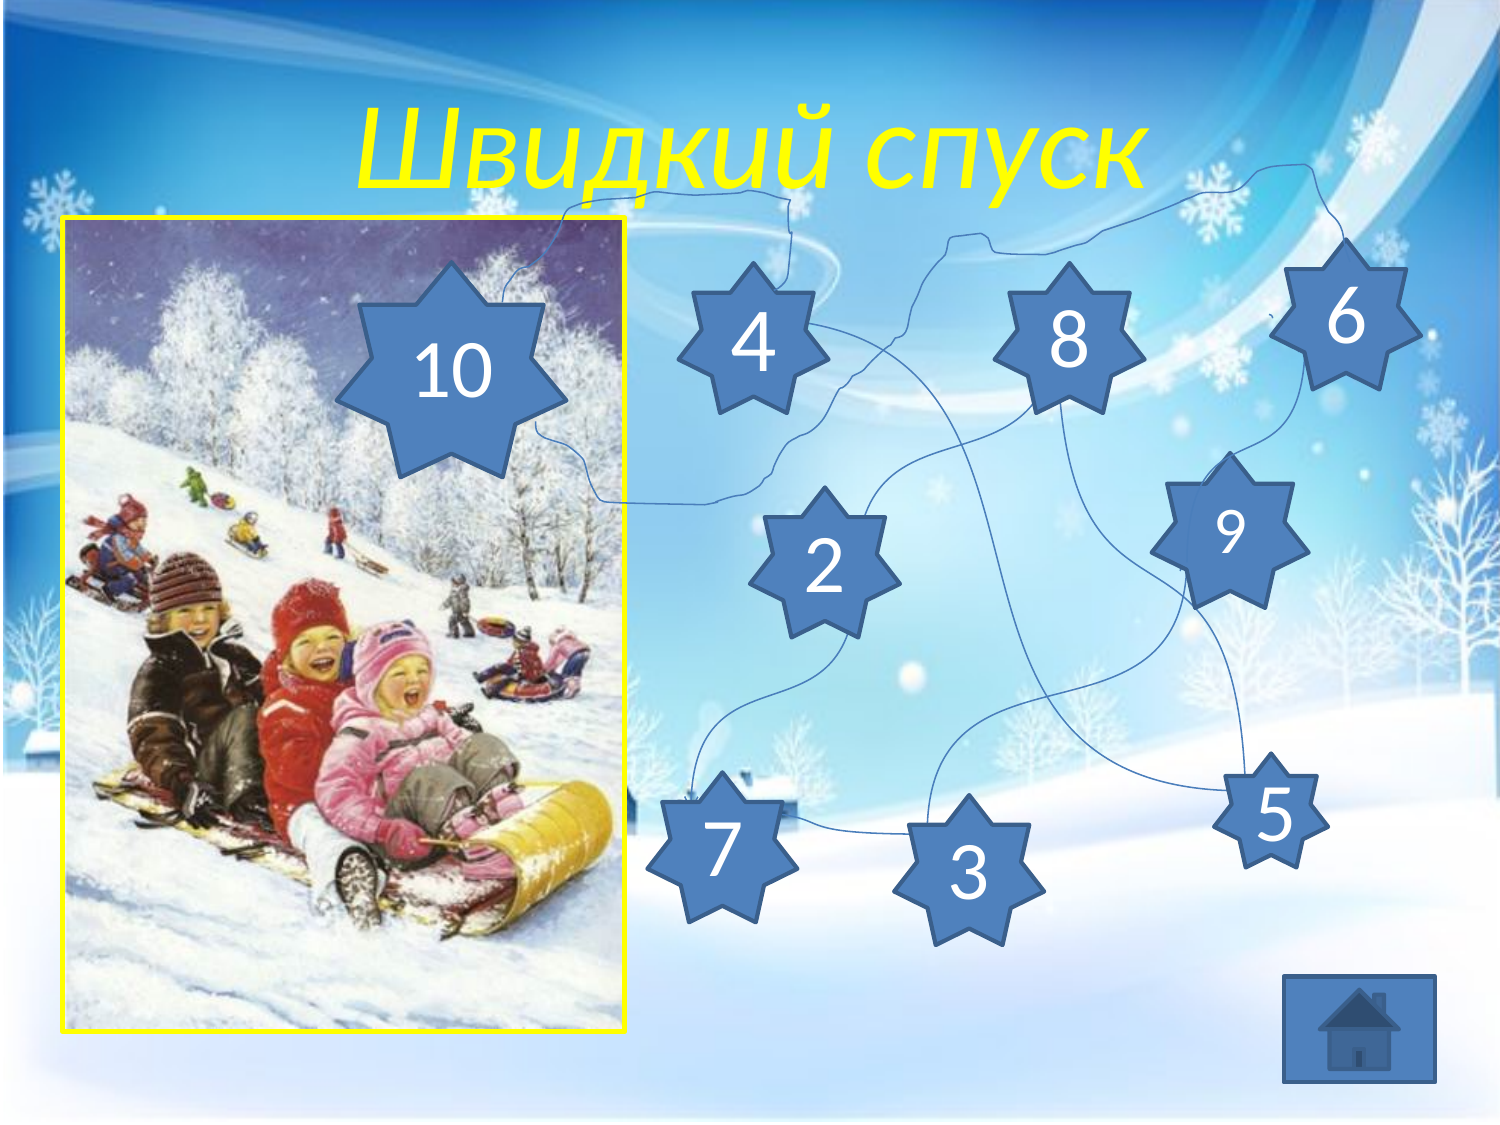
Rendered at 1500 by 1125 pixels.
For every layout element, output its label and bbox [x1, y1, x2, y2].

text_box [918, 565, 1196, 826]
text_box [655, 609, 892, 776]
text_box [903, 479, 1400, 669]
text_box [746, 673, 913, 792]
text_box [690, 810, 920, 835]
text_box [746, 318, 1243, 613]
list [64, 219, 623, 1030]
text_box [826, 343, 1087, 545]
text_box [1200, 677, 1243, 792]
text_box [1133, 390, 1359, 510]
picture [3, 0, 1500, 1122]
